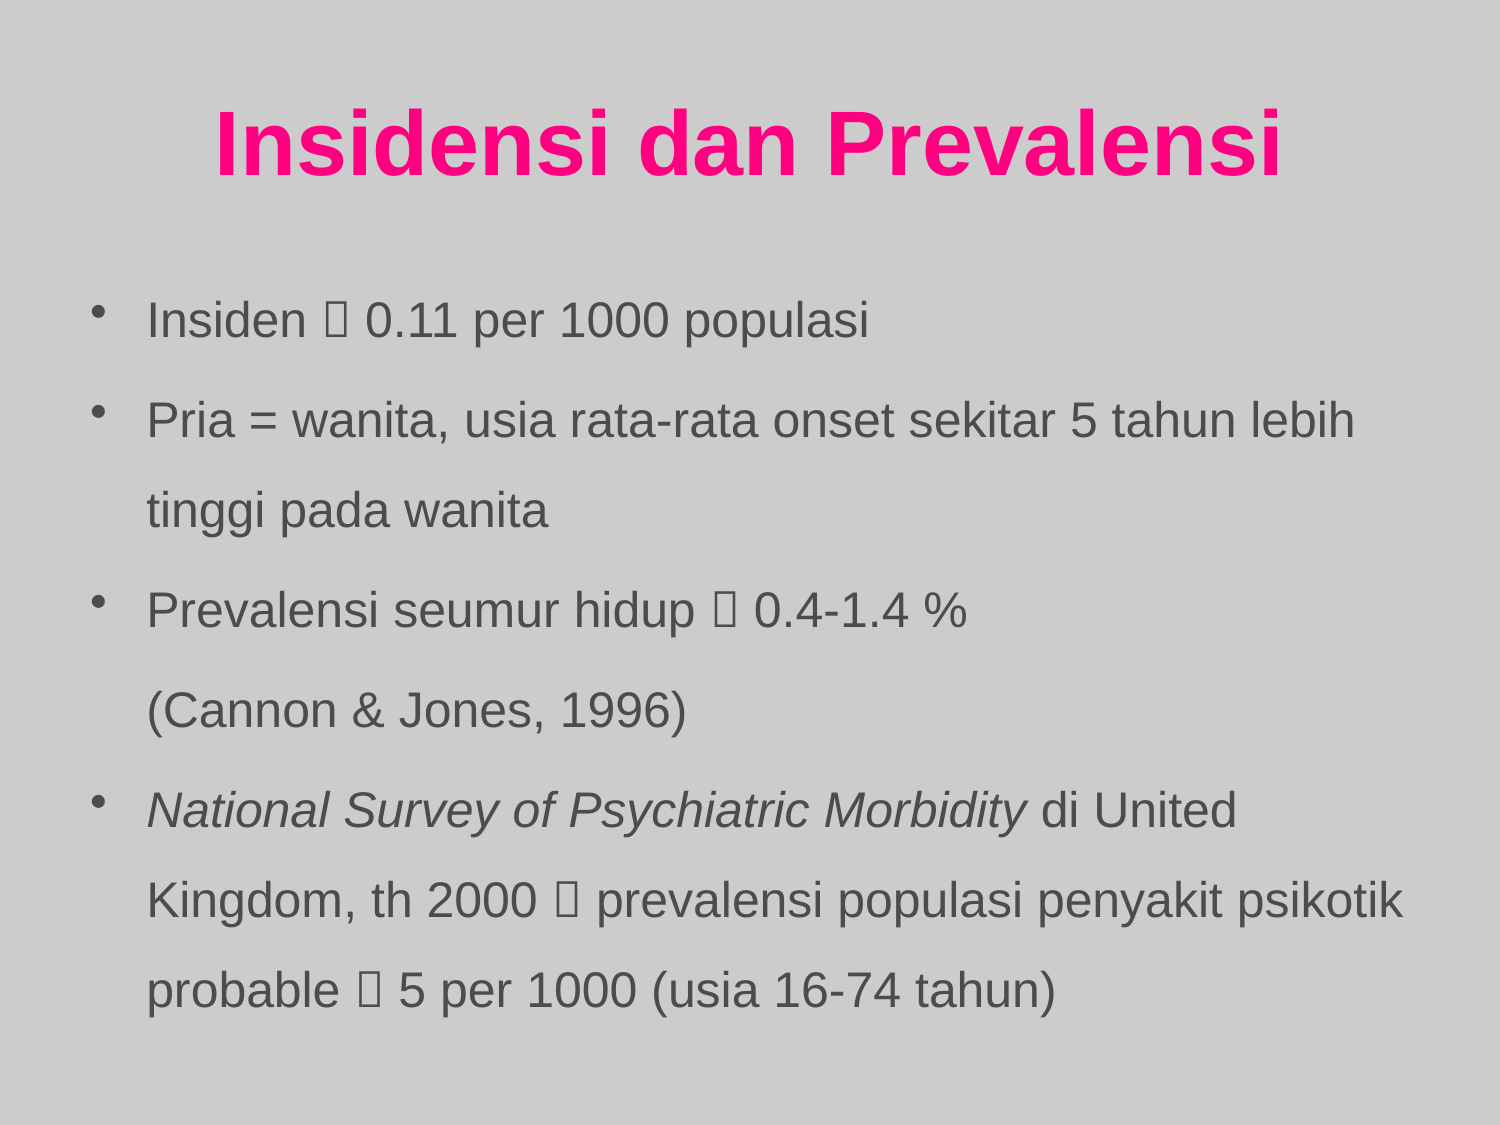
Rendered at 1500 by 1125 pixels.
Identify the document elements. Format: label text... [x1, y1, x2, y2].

title Insidensi dan Prevalensi [74, 44, 1426, 233]
list Insiden  0.11 per 1000 populasi Pria = wanita, usia rata-rata onset sekitar 5 tahun lebih tinggi pada wanita Prevalensi seumur hidup  0.4-1.4 % (Cannon & Jones, 1996) National Survey of Psychiatric Morbidity di United Kingdom, th 2000  prevalensi populasi penyakit psikotik probable  5 per 1000 (usia 16-74 tahun) [74, 249, 1426, 858]
